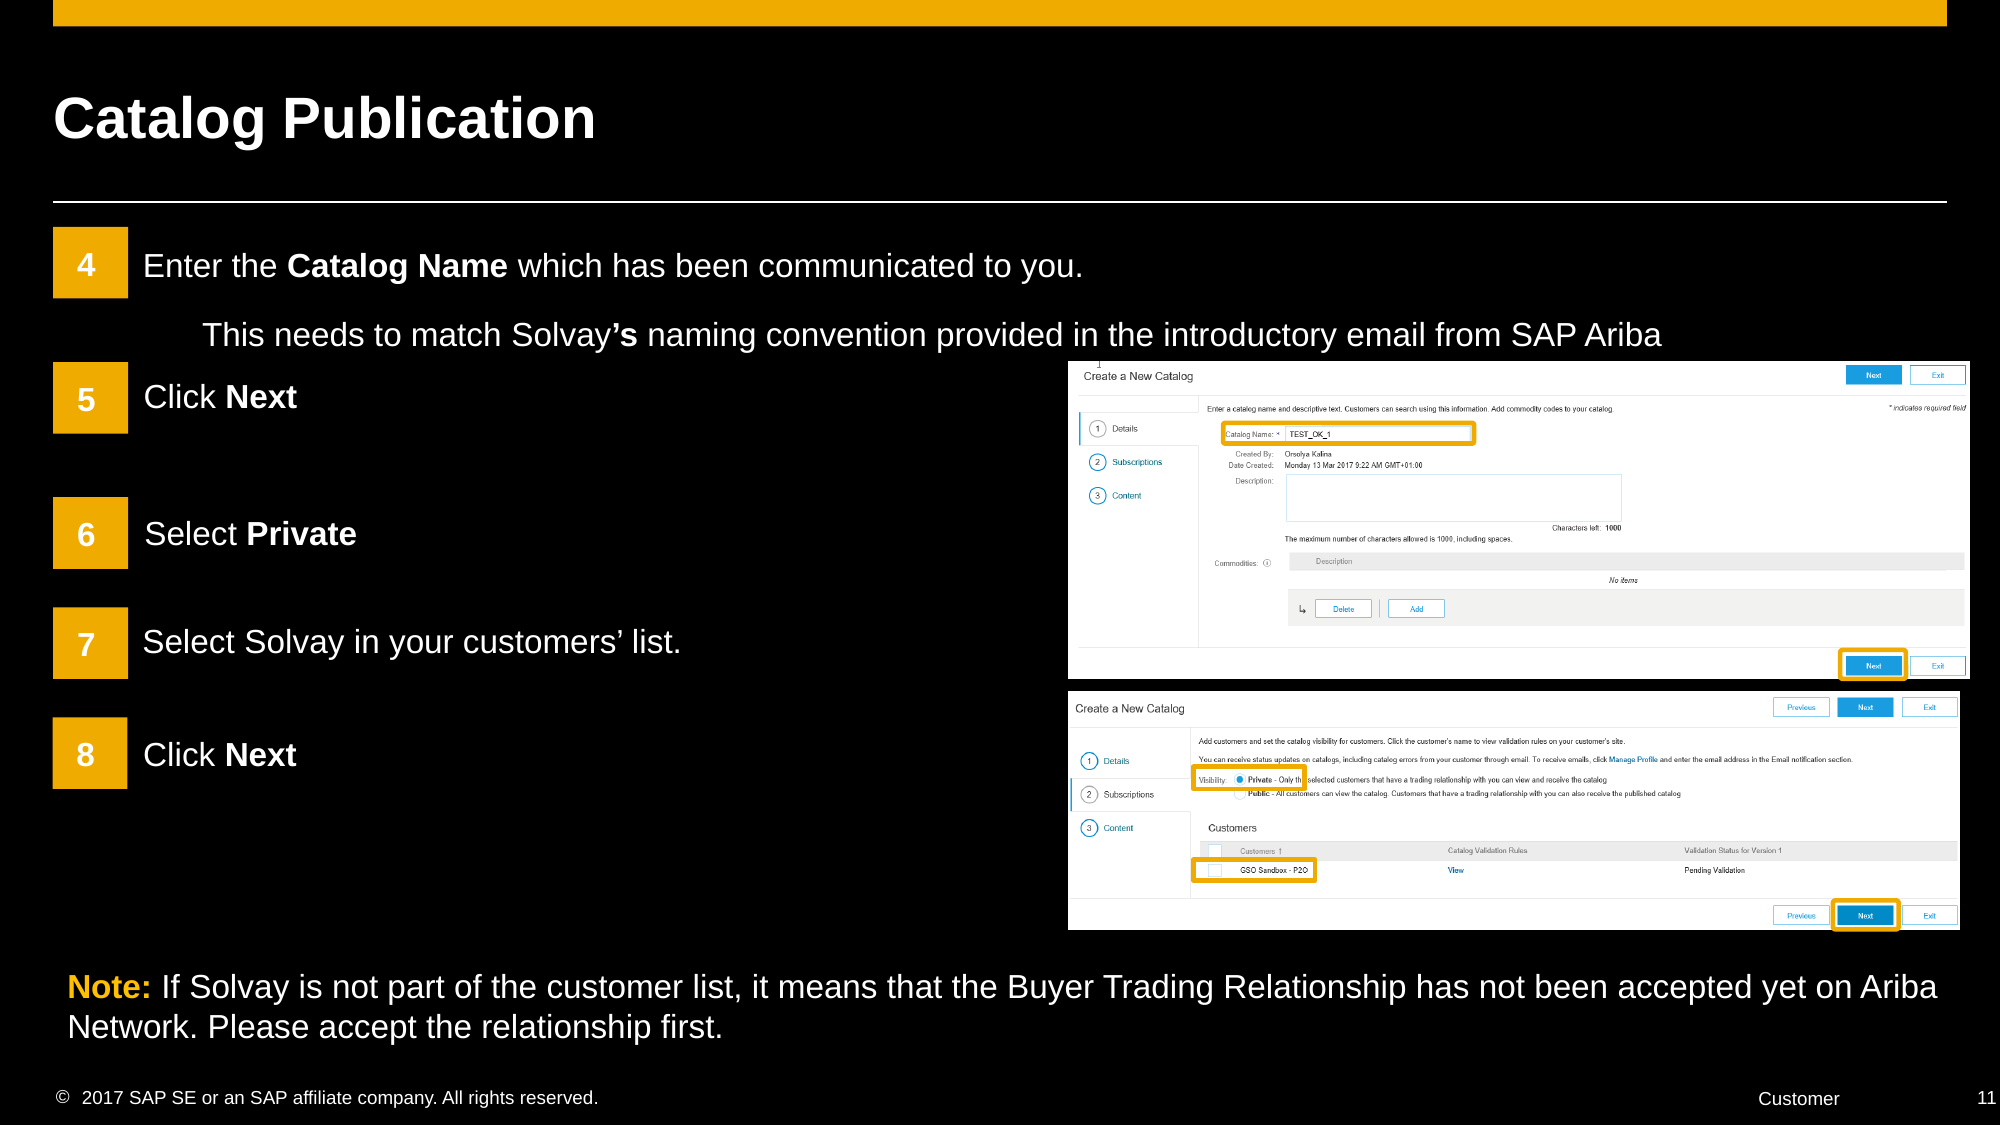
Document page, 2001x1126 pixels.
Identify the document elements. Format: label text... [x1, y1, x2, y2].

text_box Click Next [128, 725, 312, 780]
text_box Click Next [128, 367, 313, 423]
text_box Note: If Solvay is not part of the customer list, it means that the Buyer Trading Relationship has not been accepted yet on Ariba Network. Please accept the relationship first. [52, 958, 1956, 1053]
text_box Select Private [129, 505, 382, 560]
text_box 5 [53, 362, 129, 434]
text_box Select Solvay in your customers’ list. [127, 612, 1062, 668]
picture [1068, 361, 1970, 680]
text_box 7 [53, 607, 129, 679]
picture [1068, 691, 1960, 930]
text_box 8 [52, 717, 128, 789]
text_box 4 [53, 226, 129, 299]
text_box Enter the Catalog Name which has been communicated to you. This needs to match Solvay’s naming convention provided in the introductory email from SAP Ariba [128, 233, 1868, 361]
title Catalog Publication [53, 53, 1947, 178]
text_box 6 [53, 497, 129, 569]
